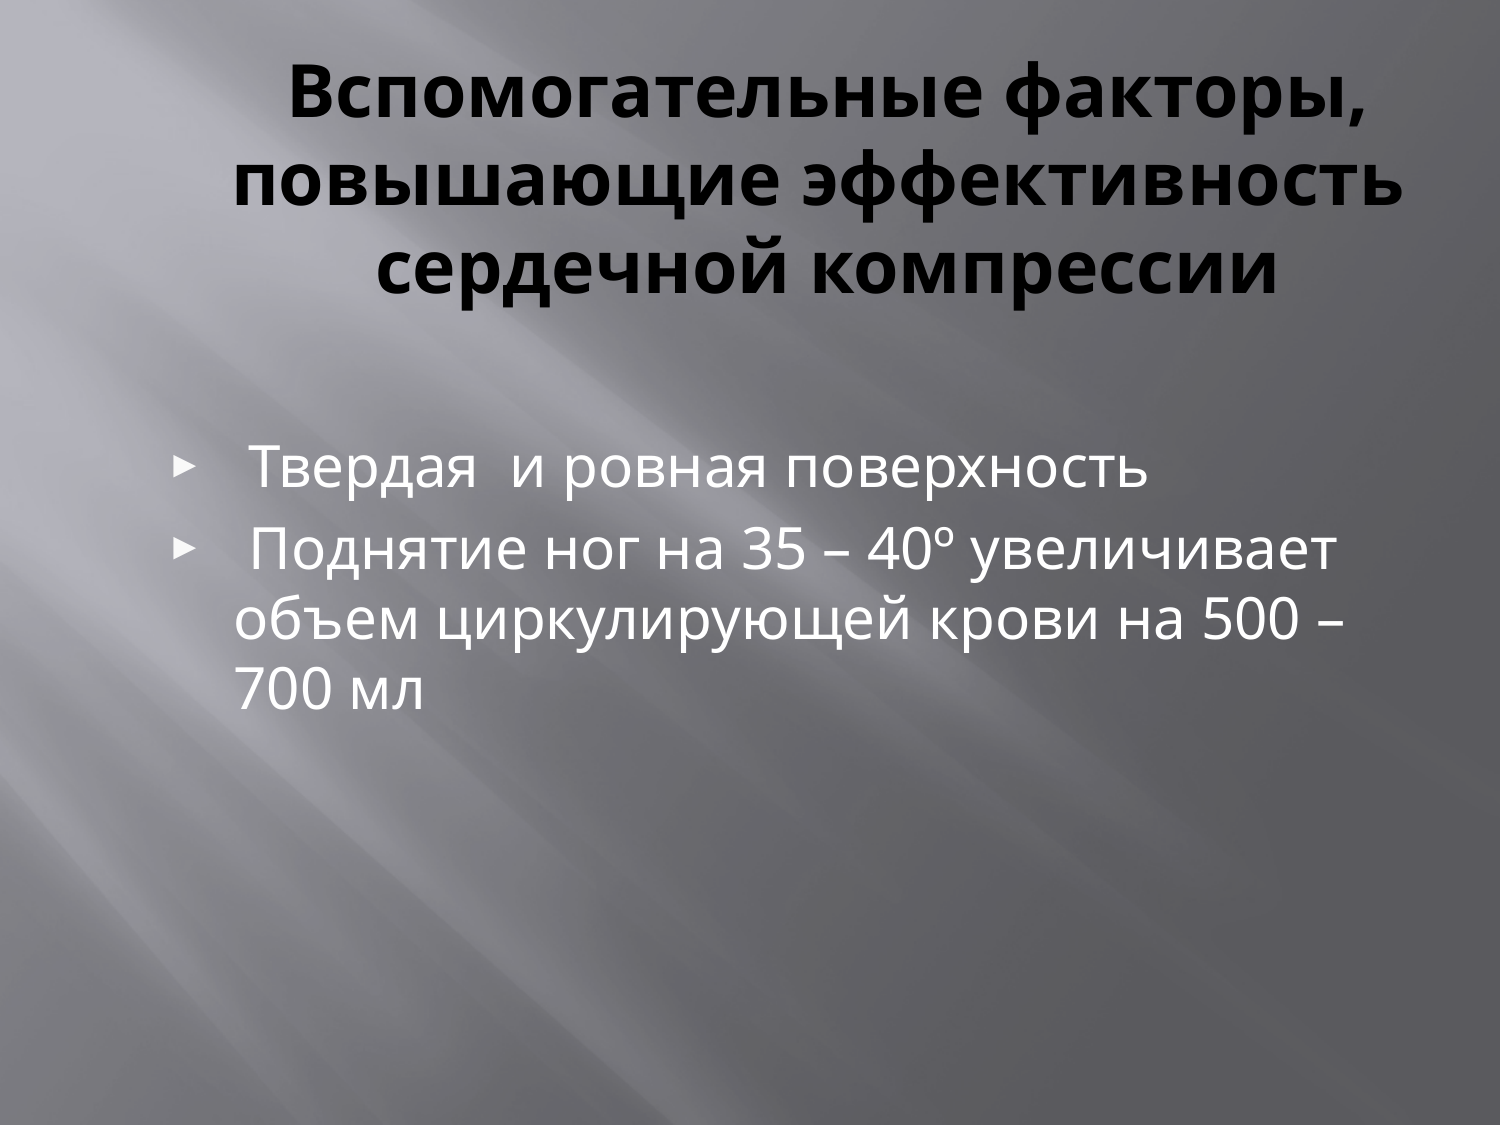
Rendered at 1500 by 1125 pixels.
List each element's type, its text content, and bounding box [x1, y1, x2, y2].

list Твердая и ровная поверхность Поднятие ног на 35 – 40º увеличивает объем циркулирующей крови на 500 – 700 мл [128, 421, 1469, 1006]
title Вспомогательные факторы, повышающие эффективность сердечной компрессии [188, 35, 1468, 317]
